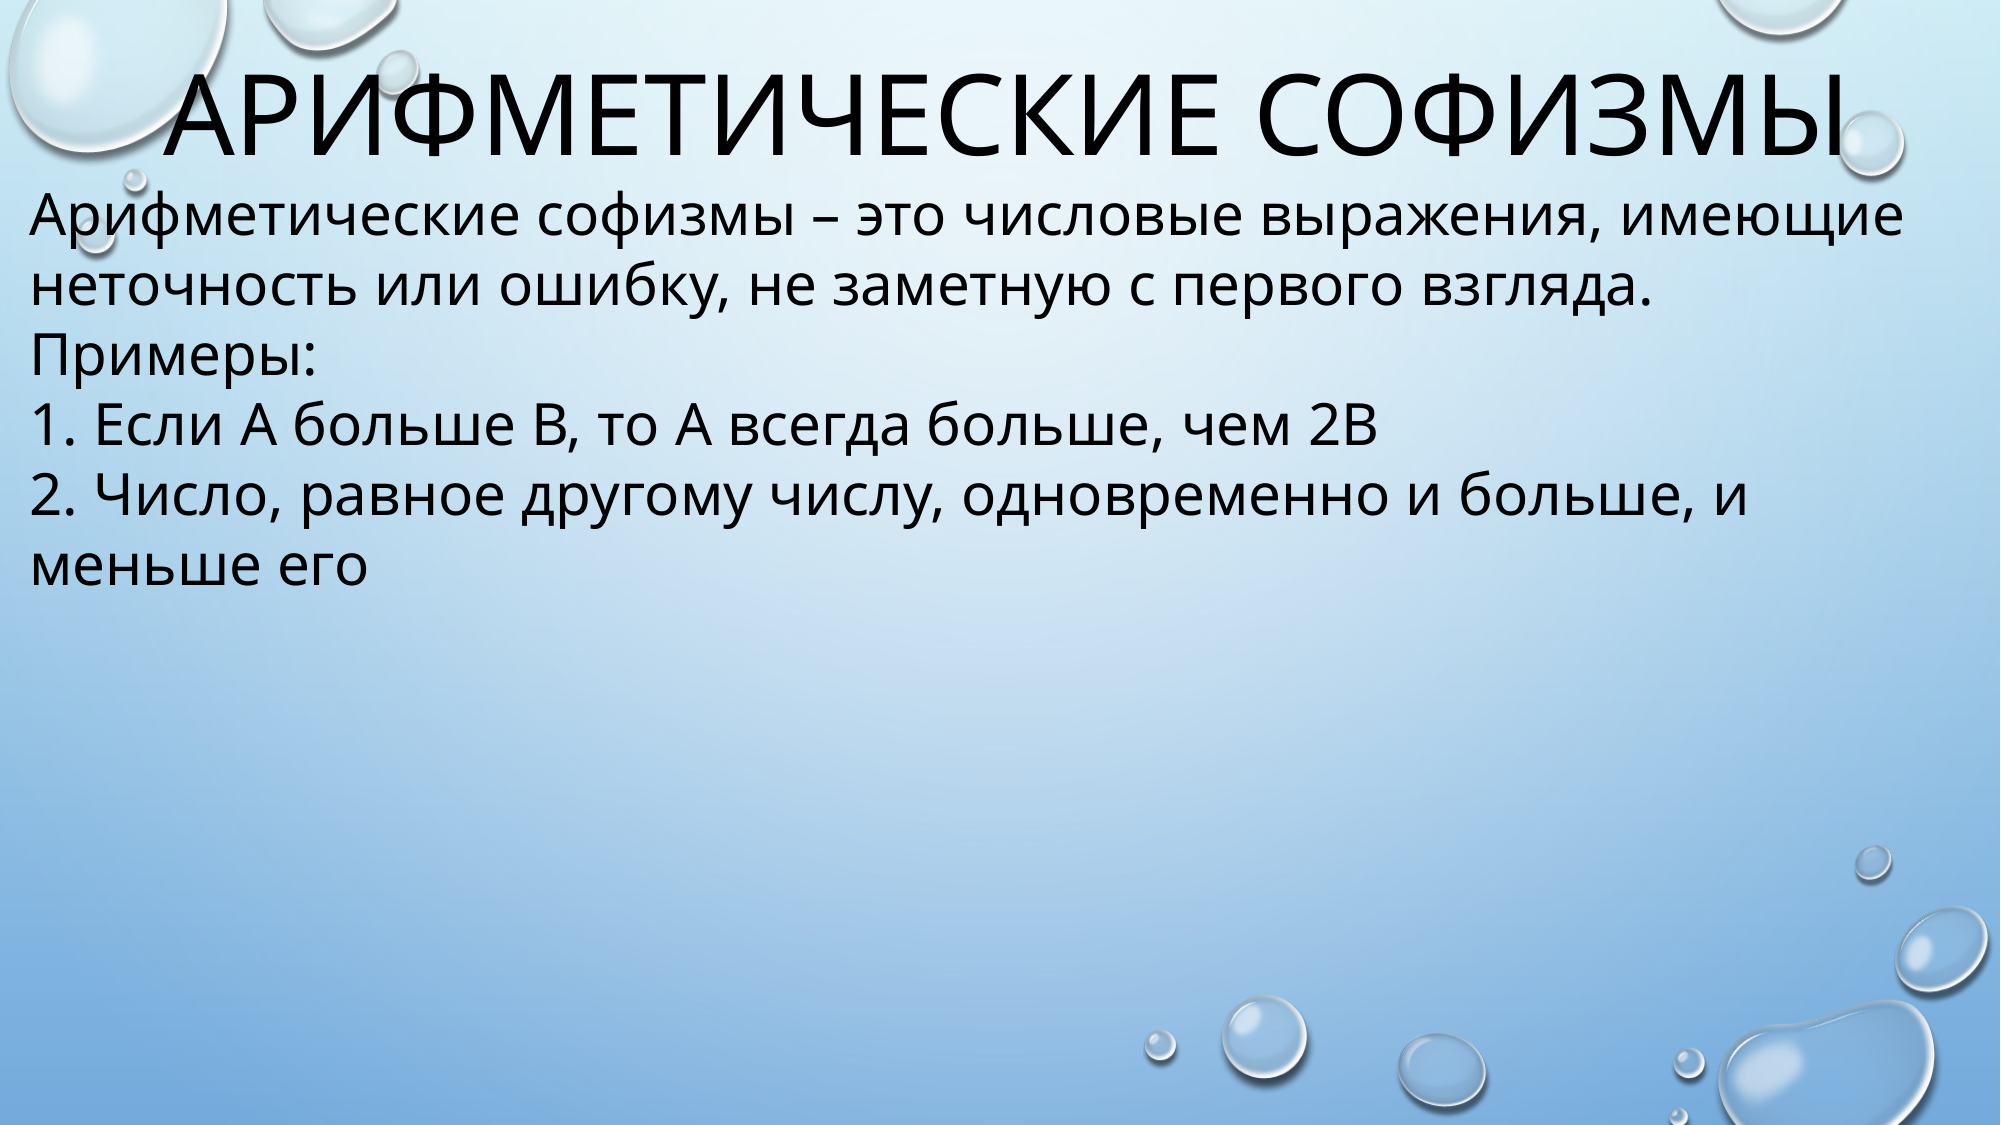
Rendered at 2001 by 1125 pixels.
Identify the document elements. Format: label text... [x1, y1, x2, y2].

text_box АРИФМЕТИЧЕСКИЕ СОФИЗМЫ Арифметические софизмы – это числовые выражения, имеющие неточность или ошибку, не заметную с первого взгляда. Примеры: 1. Если А больше В, то А всегда больше, чем 2В 2. Число, равное другому числу, одновременно и больше, и меньше его [14, 35, 2000, 605]
picture [0, 0, 2000, 1125]
